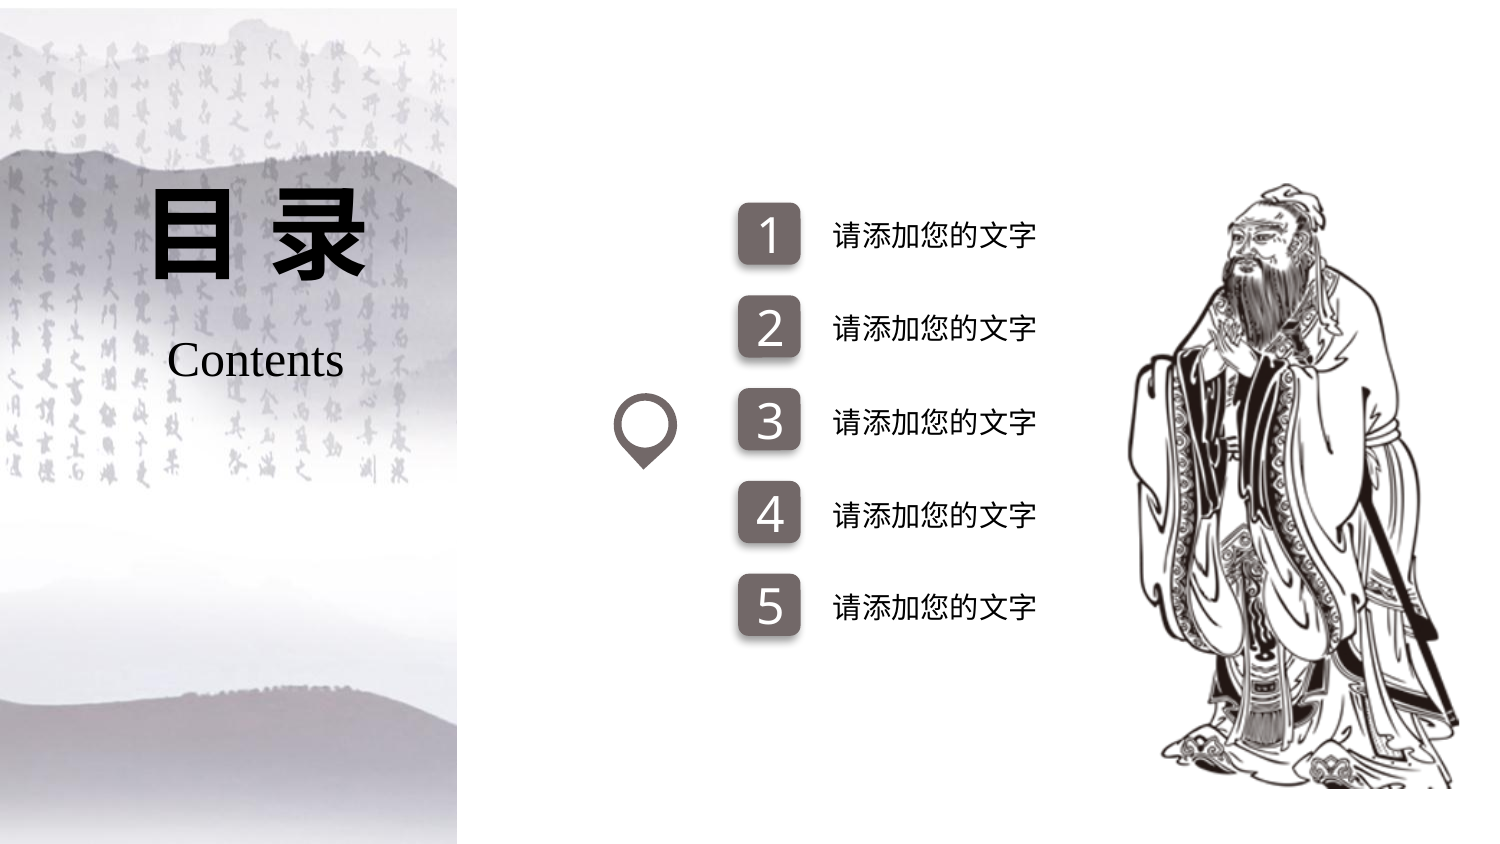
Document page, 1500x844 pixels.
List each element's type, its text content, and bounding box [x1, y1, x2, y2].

text_box 请添加您的文字 [817, 396, 1053, 447]
text_box 请添加您的文字 [817, 210, 1053, 260]
text_box 请添加您的文字 [817, 302, 1053, 353]
text_box 请添加您的文字 [817, 490, 1053, 541]
picture [1118, 172, 1478, 790]
text_box 5 [737, 572, 802, 637]
text_box 4 [737, 479, 802, 545]
text_box 2 [737, 294, 802, 359]
text_box 请添加您的文字 [817, 582, 1053, 632]
text_box 3 [737, 387, 802, 452]
text_box 1 [737, 201, 802, 266]
picture [0, 0, 457, 844]
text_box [614, 394, 676, 456]
